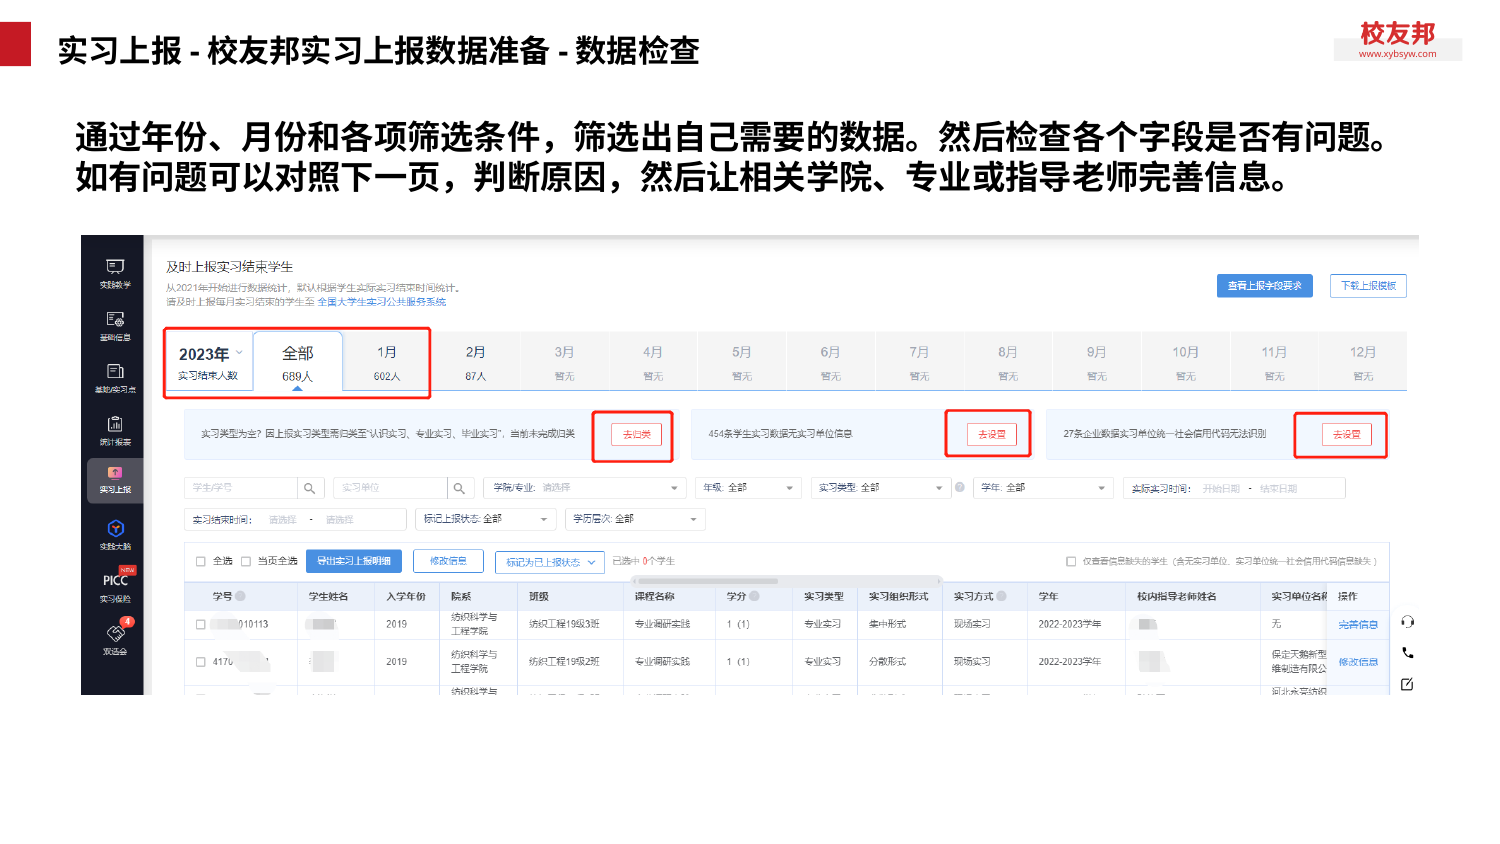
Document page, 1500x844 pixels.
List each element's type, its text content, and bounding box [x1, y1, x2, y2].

title 实习上报-校友邦实习上报数据准备-数据检查 [42, 11, 939, 77]
picture [1361, 21, 1435, 45]
text_box 通过年份、月份和各项筛选条件，筛选出自己需要的数据。然后检查各个字段是否有问题。如有问题可以对照下一页，判断原因，然后让相关学院、专业或指导老师完善信息。 [60, 109, 1431, 204]
picture [81, 235, 1419, 695]
